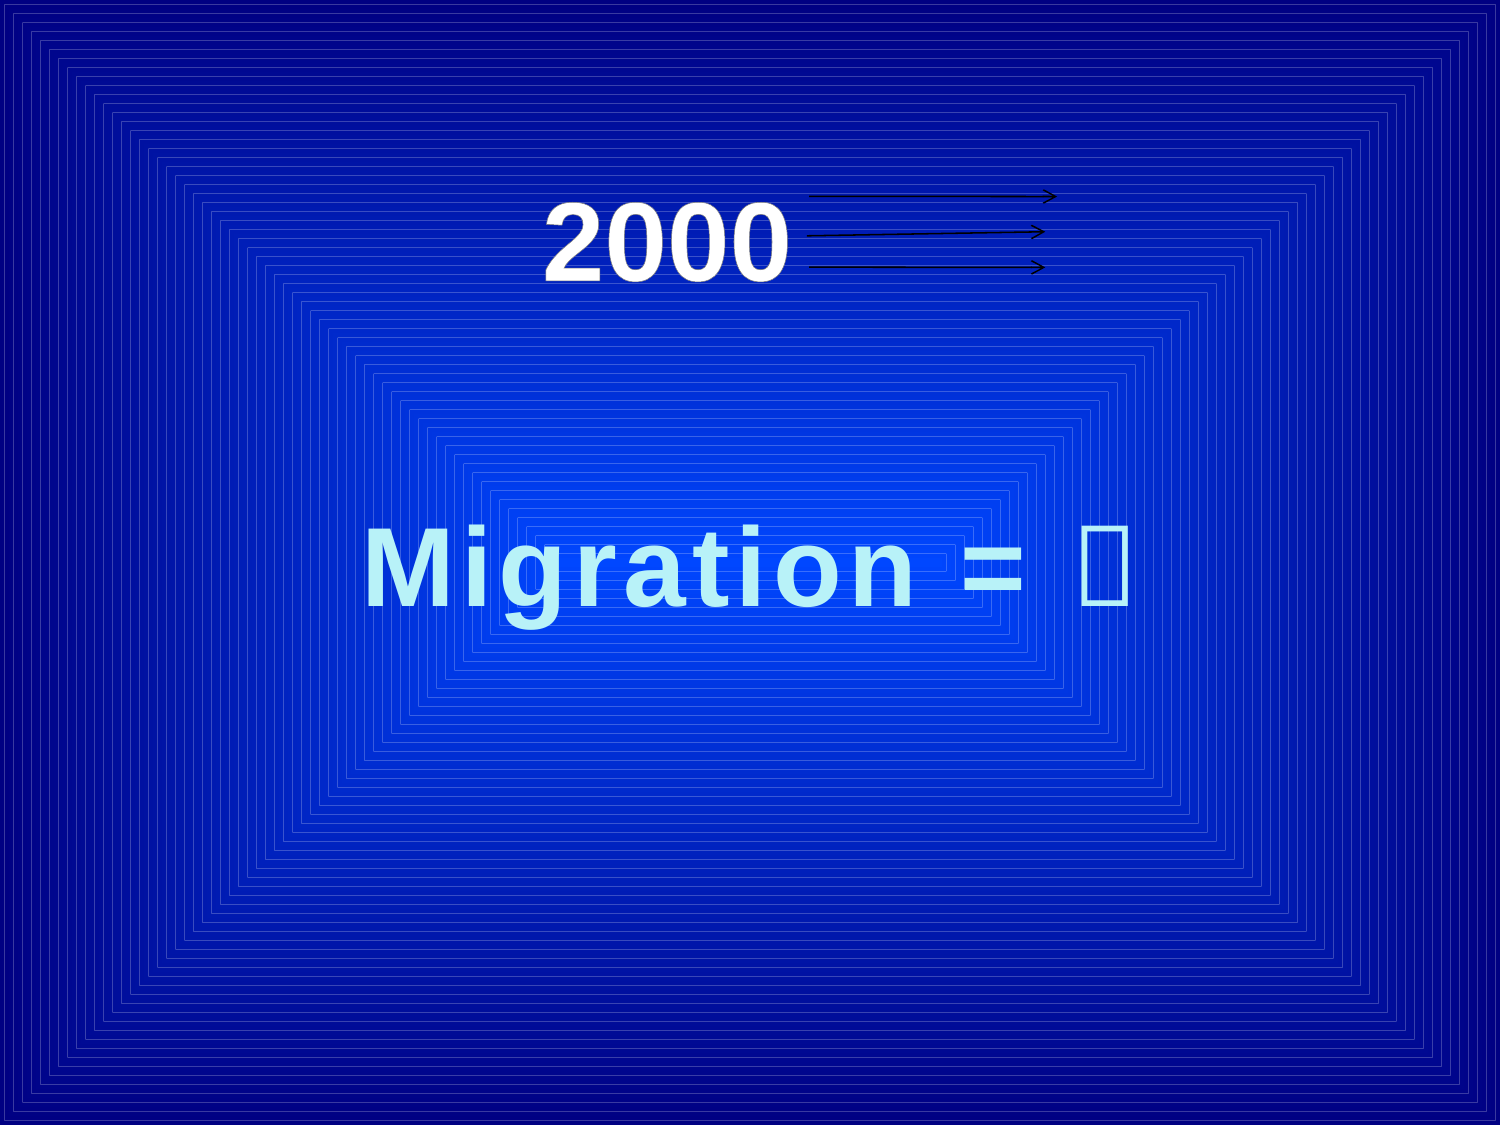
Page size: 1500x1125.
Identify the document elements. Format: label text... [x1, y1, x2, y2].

text_box Migration =  [346, 486, 1154, 637]
text_box 2000 [526, 160, 807, 311]
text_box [808, 231, 1046, 237]
